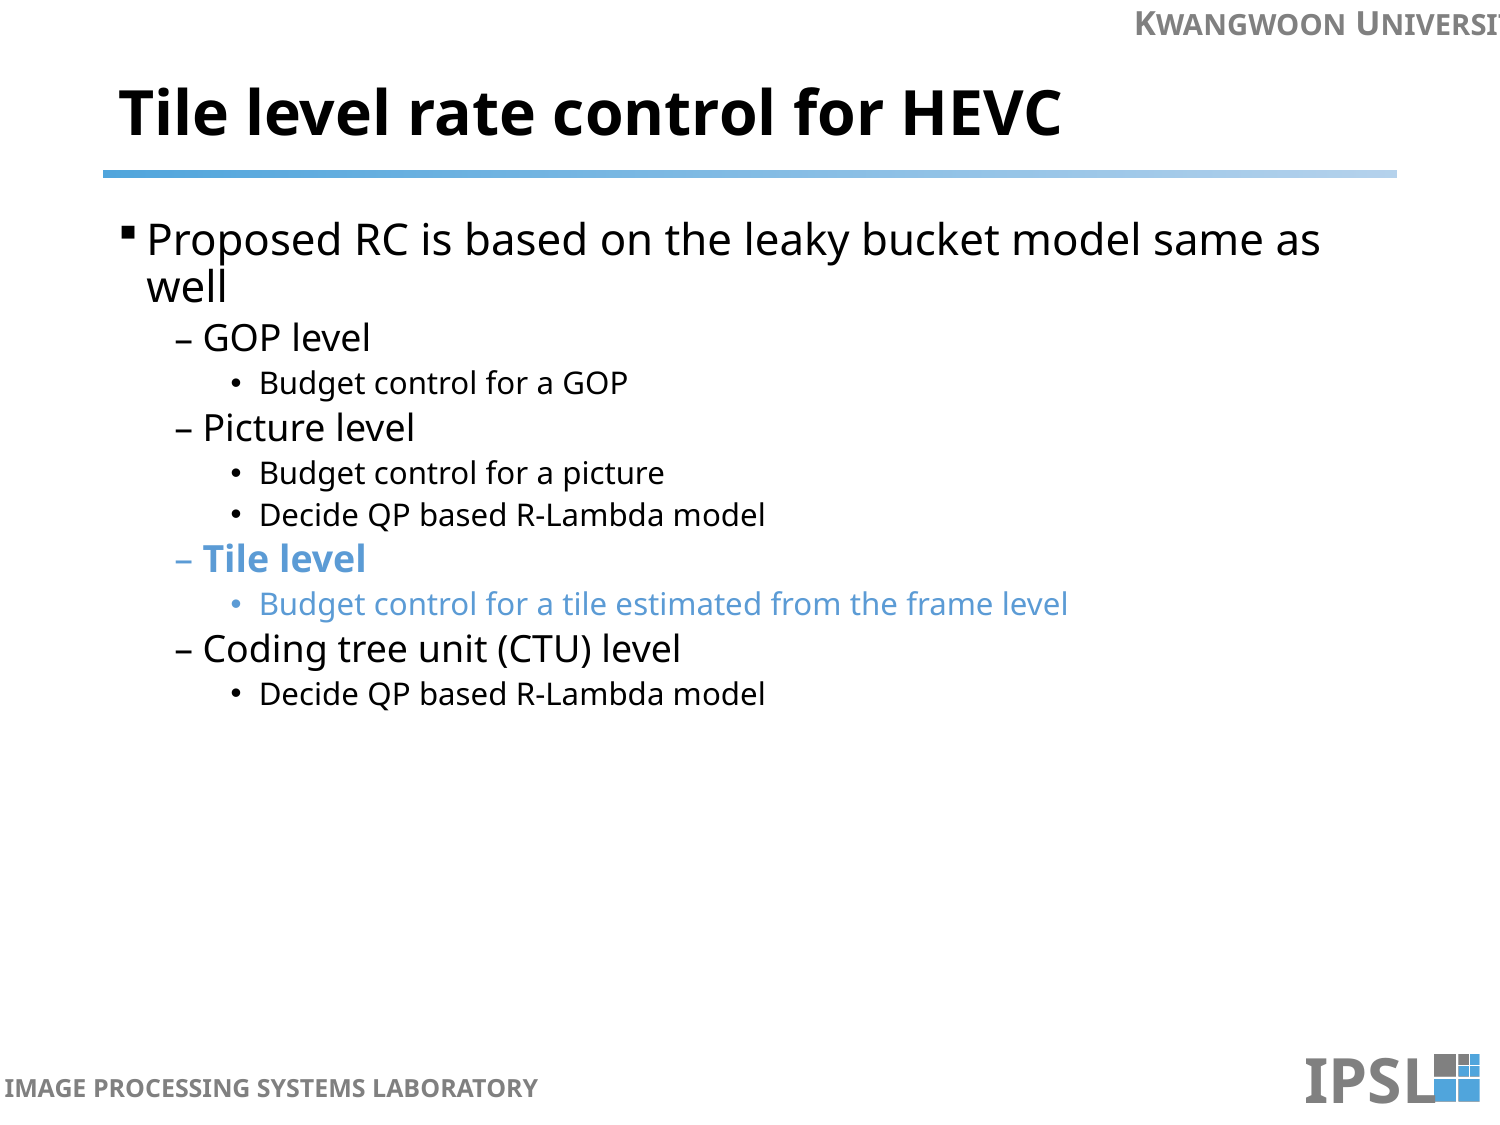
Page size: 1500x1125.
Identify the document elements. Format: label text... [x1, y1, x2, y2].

title Tile level rate control for HEVC [103, 59, 1397, 171]
list Proposed RC is based on the leaky bucket model same as well GOP level Budget control for a GOP Picture level Budget control for a picture Decide QP based R-Lambda model Tile level Budget control for a tile estimated from the frame level Coding tree unit (CTU) level Decide QP based R-Lambda model [103, 209, 1397, 1014]
picture [1430, 1050, 1480, 1108]
